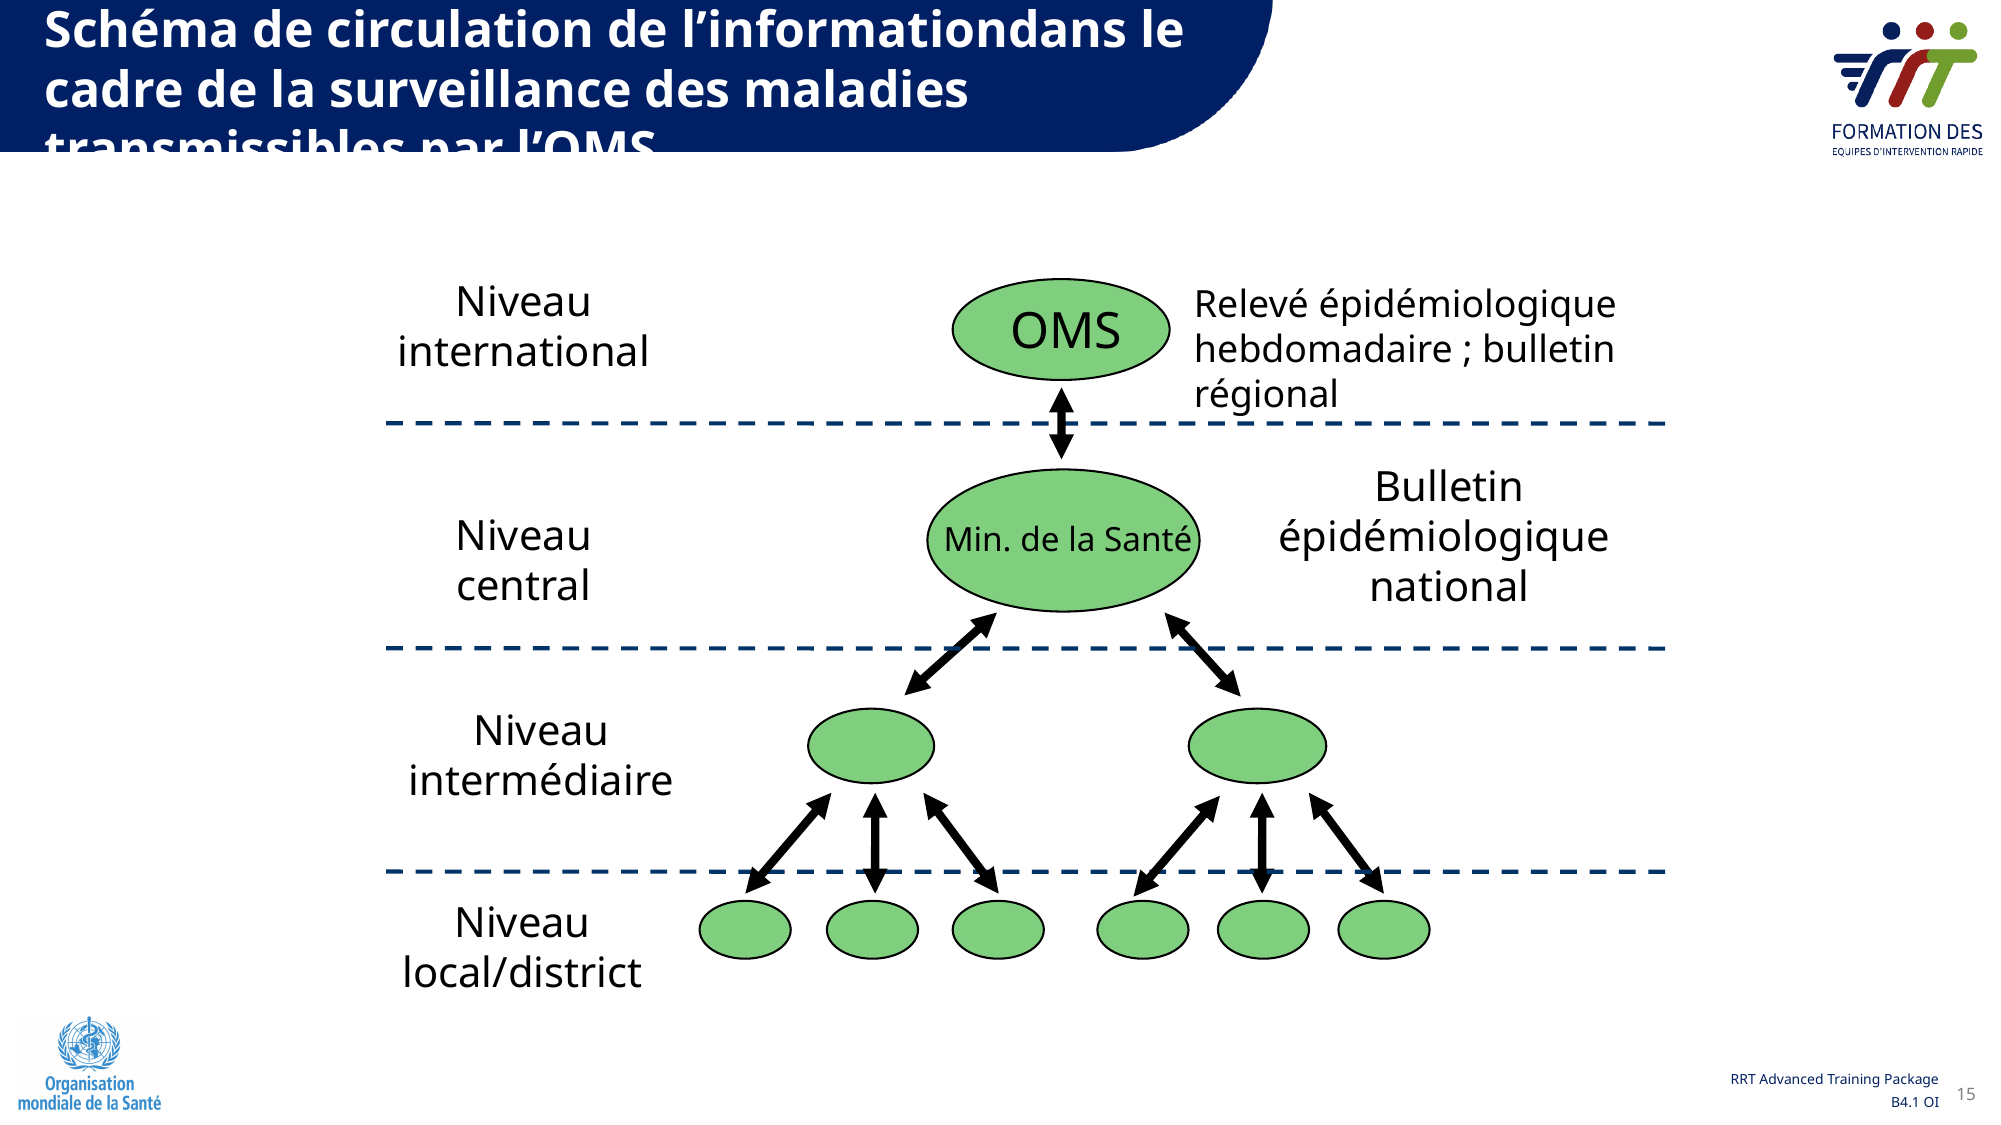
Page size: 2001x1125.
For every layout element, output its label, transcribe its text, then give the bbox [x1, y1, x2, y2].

text_box Schéma de circulation de l’informationdans le cadre de la surveillance des maladies transmissibles par l’OMS [29, 0, 1282, 125]
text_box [361, 266, 1747, 1005]
picture [0, 0, 1273, 152]
picture [17, 1015, 162, 1111]
picture [1832, 21, 1983, 157]
